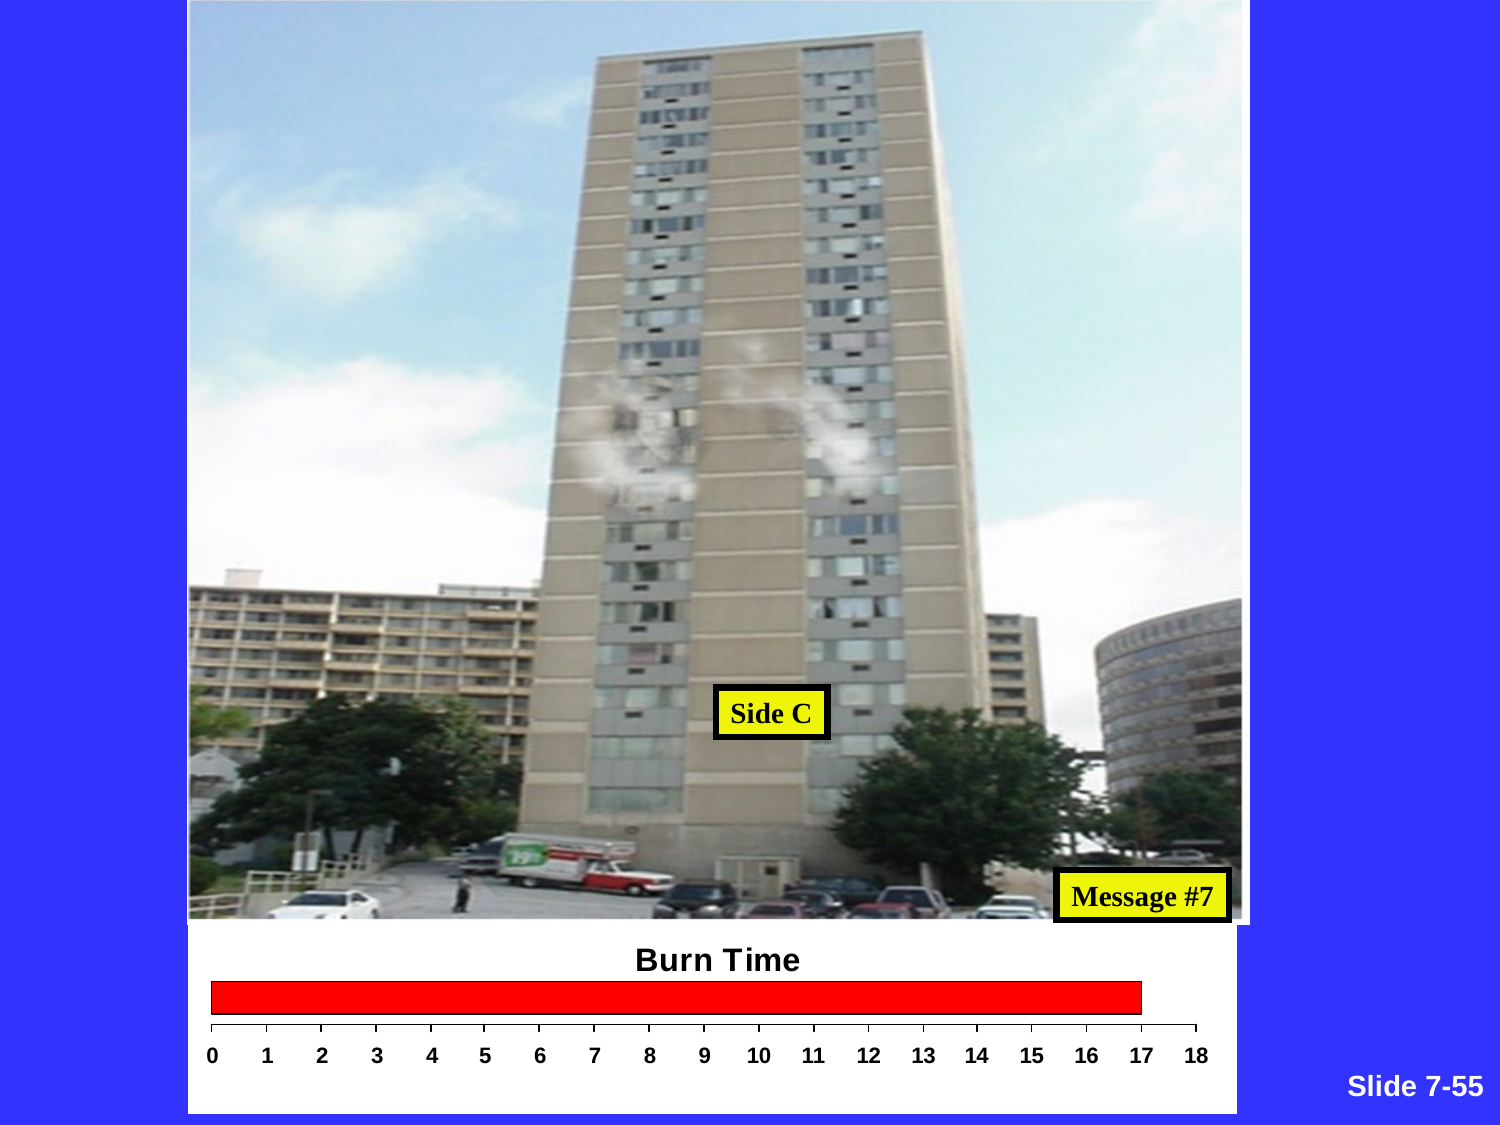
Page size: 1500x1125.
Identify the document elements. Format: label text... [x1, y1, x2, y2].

slide_number Slide 7-197 [1148, 1059, 1500, 1125]
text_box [187, 924, 1238, 1114]
picture [187, 0, 1251, 926]
